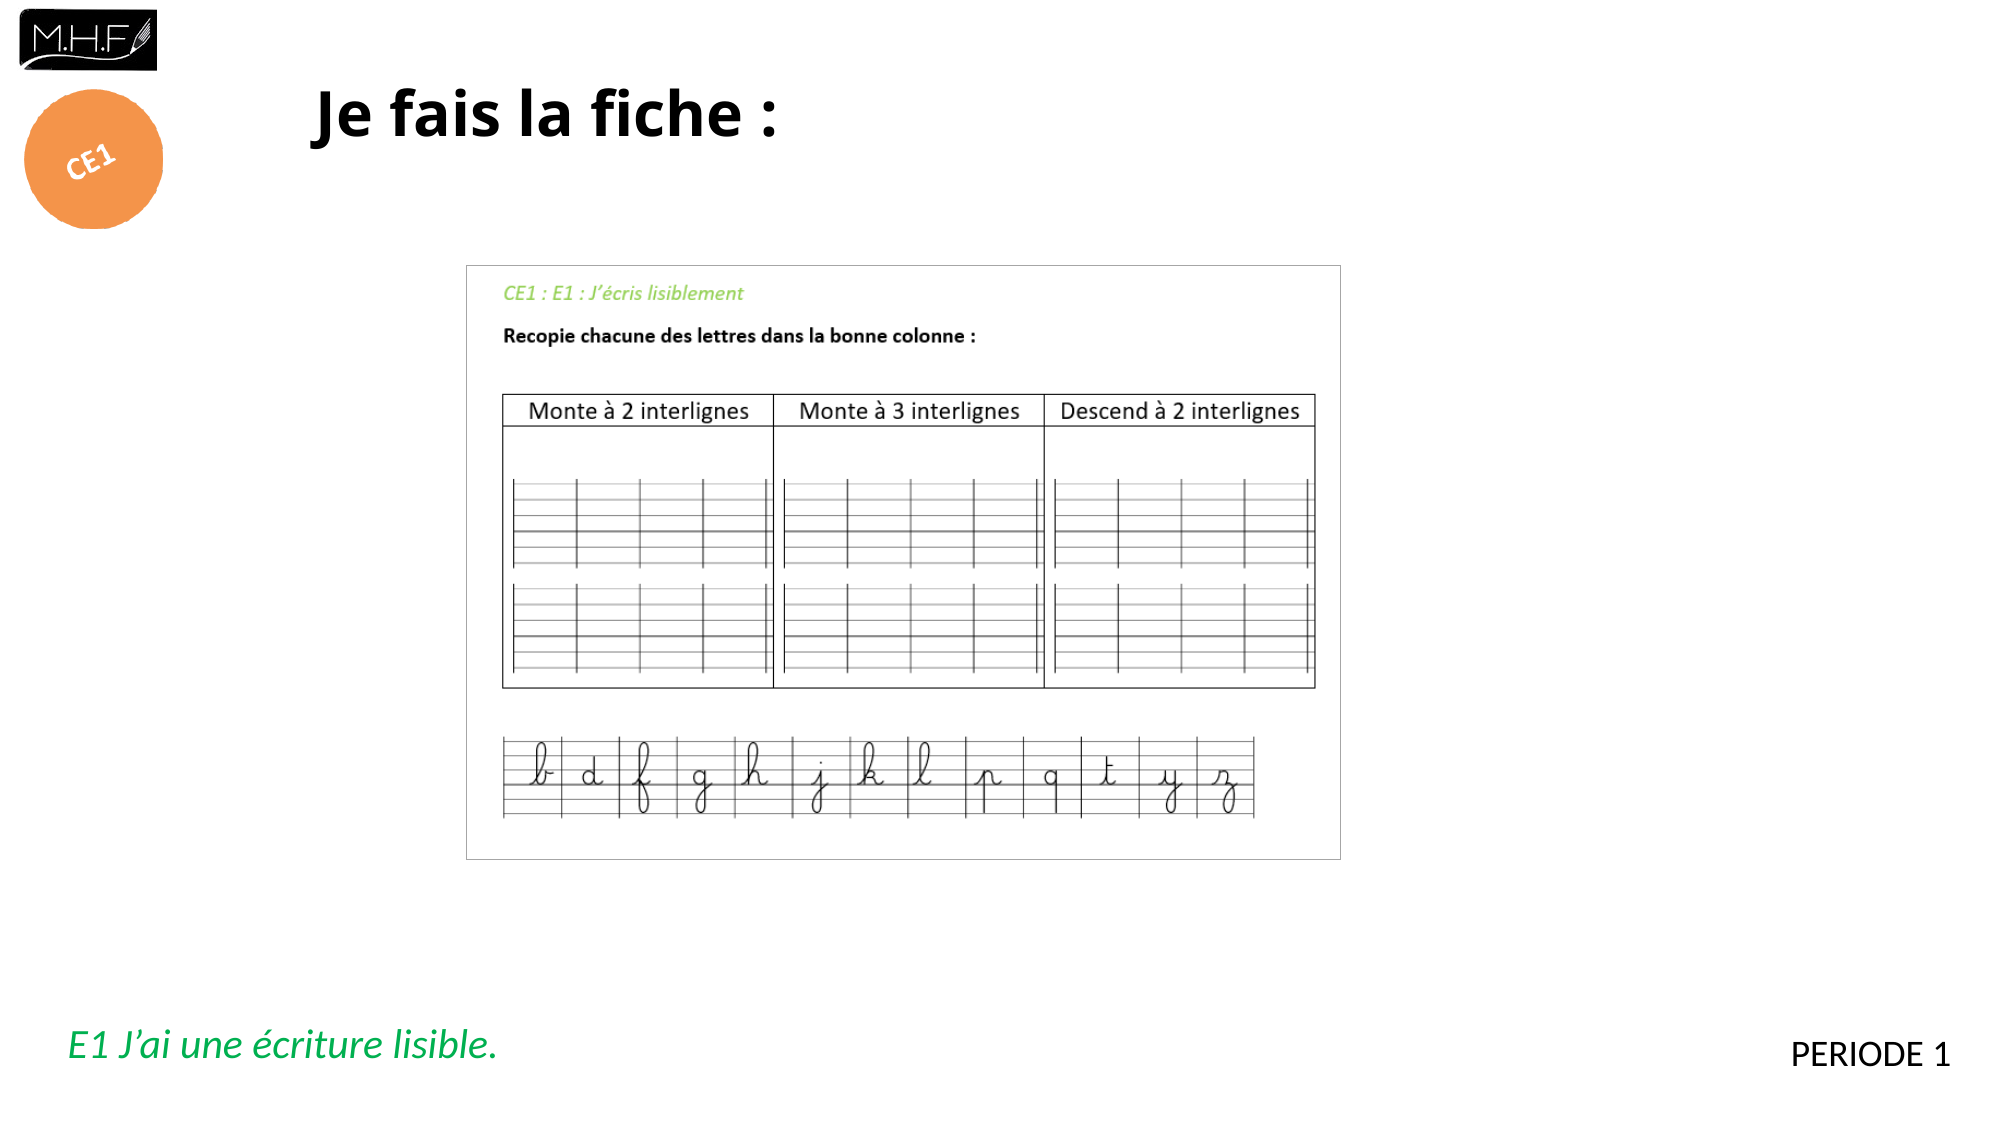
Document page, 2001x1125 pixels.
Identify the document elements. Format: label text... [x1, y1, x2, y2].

text_box PERIODE 1 [1362, 1021, 1967, 1082]
text_box Je fais la fiche : [300, 57, 794, 175]
picture [16, 7, 157, 74]
picture [24, 89, 163, 229]
picture [466, 265, 1341, 860]
text_box E1 J’ai une écriture lisible. [52, 1008, 679, 1125]
